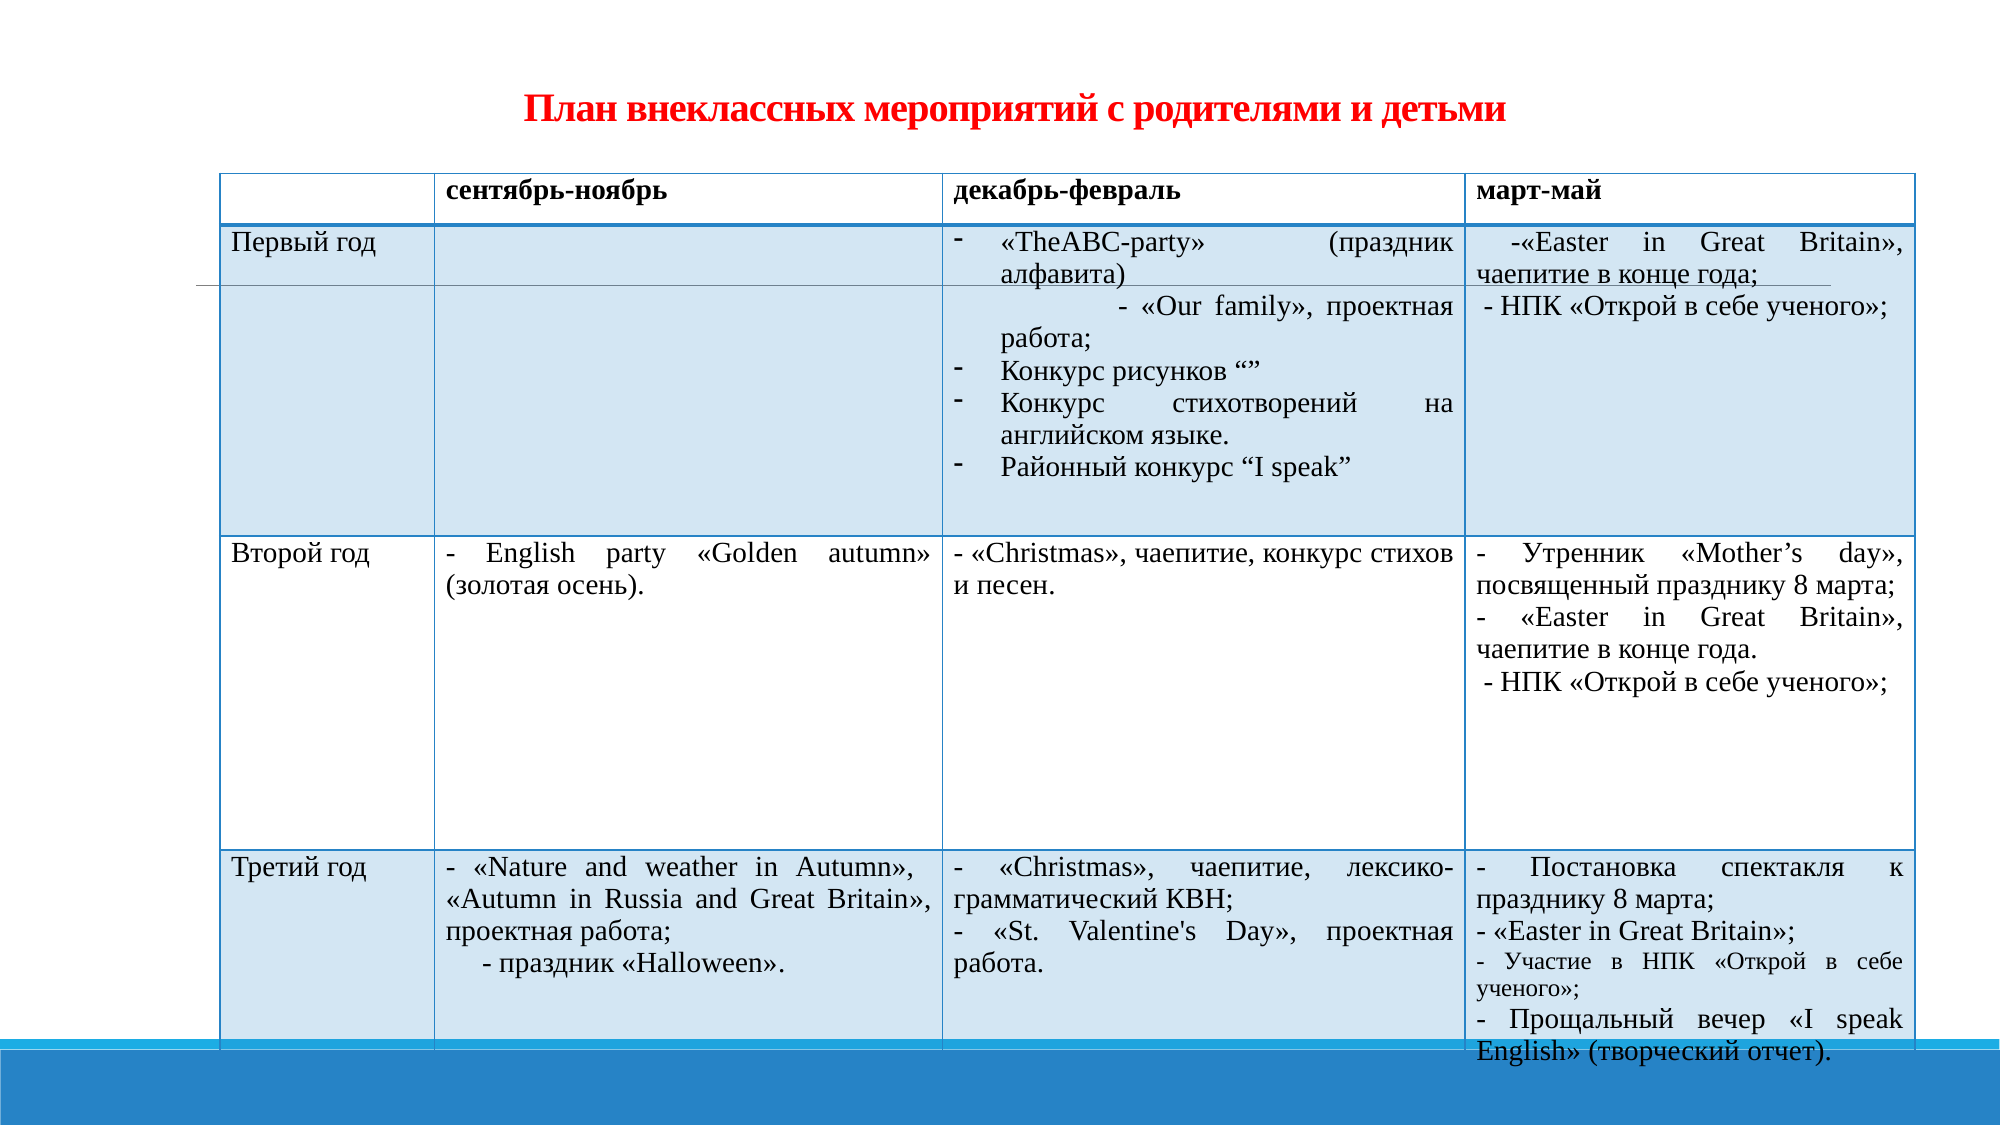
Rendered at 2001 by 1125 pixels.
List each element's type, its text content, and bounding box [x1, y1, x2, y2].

table_cell - «Christmas», чаепитие, конкурс стихов и песен. [943, 537, 1464, 849]
table_cell - «Nature and weather in Autumn», «Autumn in Russia and Great Britain», проектная работа; - праздник «Halloween». [435, 851, 942, 1100]
table_cell - Утренник «Mother’s day», посвященный празднику 8 марта; - «Easter in Great Britain», чаепитие в конце года. - НПК «Открой в себе ученого»; [1466, 537, 1914, 849]
table_header март-май [1466, 174, 1914, 223]
table_cell Третий год [221, 851, 434, 1100]
table_cell - English party «Golden autumn» (золотая осень). [435, 537, 942, 849]
table_header [221, 174, 434, 223]
table_cell Второй год [221, 537, 434, 849]
table_cell Первый год [221, 227, 434, 535]
table_cell - Постановка спектакля к празднику 8 марта; - «Easter in Great Britain»; - Участие в НПК «Открой в себе ученого»; - Прощальный вечер «I speak English» (творческий отчет). [1466, 851, 1914, 1100]
table_cell «TheABC-party» (праздник алфавита) - «Our family», проектная работа; Конкурс рисунков “” Конкурс стихотворений на английском языке. Районный конкурс “I speak” [943, 227, 1464, 535]
table_cell - «Christmas», чаепитие, лексико-грамматический КВН; - «St. Valentine's Day», проектная работа. [943, 851, 1464, 1100]
title План внеклассных мероприятий с родителями и детьми [180, 47, 1830, 146]
table_header сентябрь-ноябрь [435, 174, 942, 223]
table_header декабрь-февраль [943, 174, 1464, 223]
table_cell [435, 227, 942, 535]
table_cell -«Easter in Great Britain», чаепитие в конце года; - НПК «Открой в себе ученого»; [1466, 227, 1914, 535]
